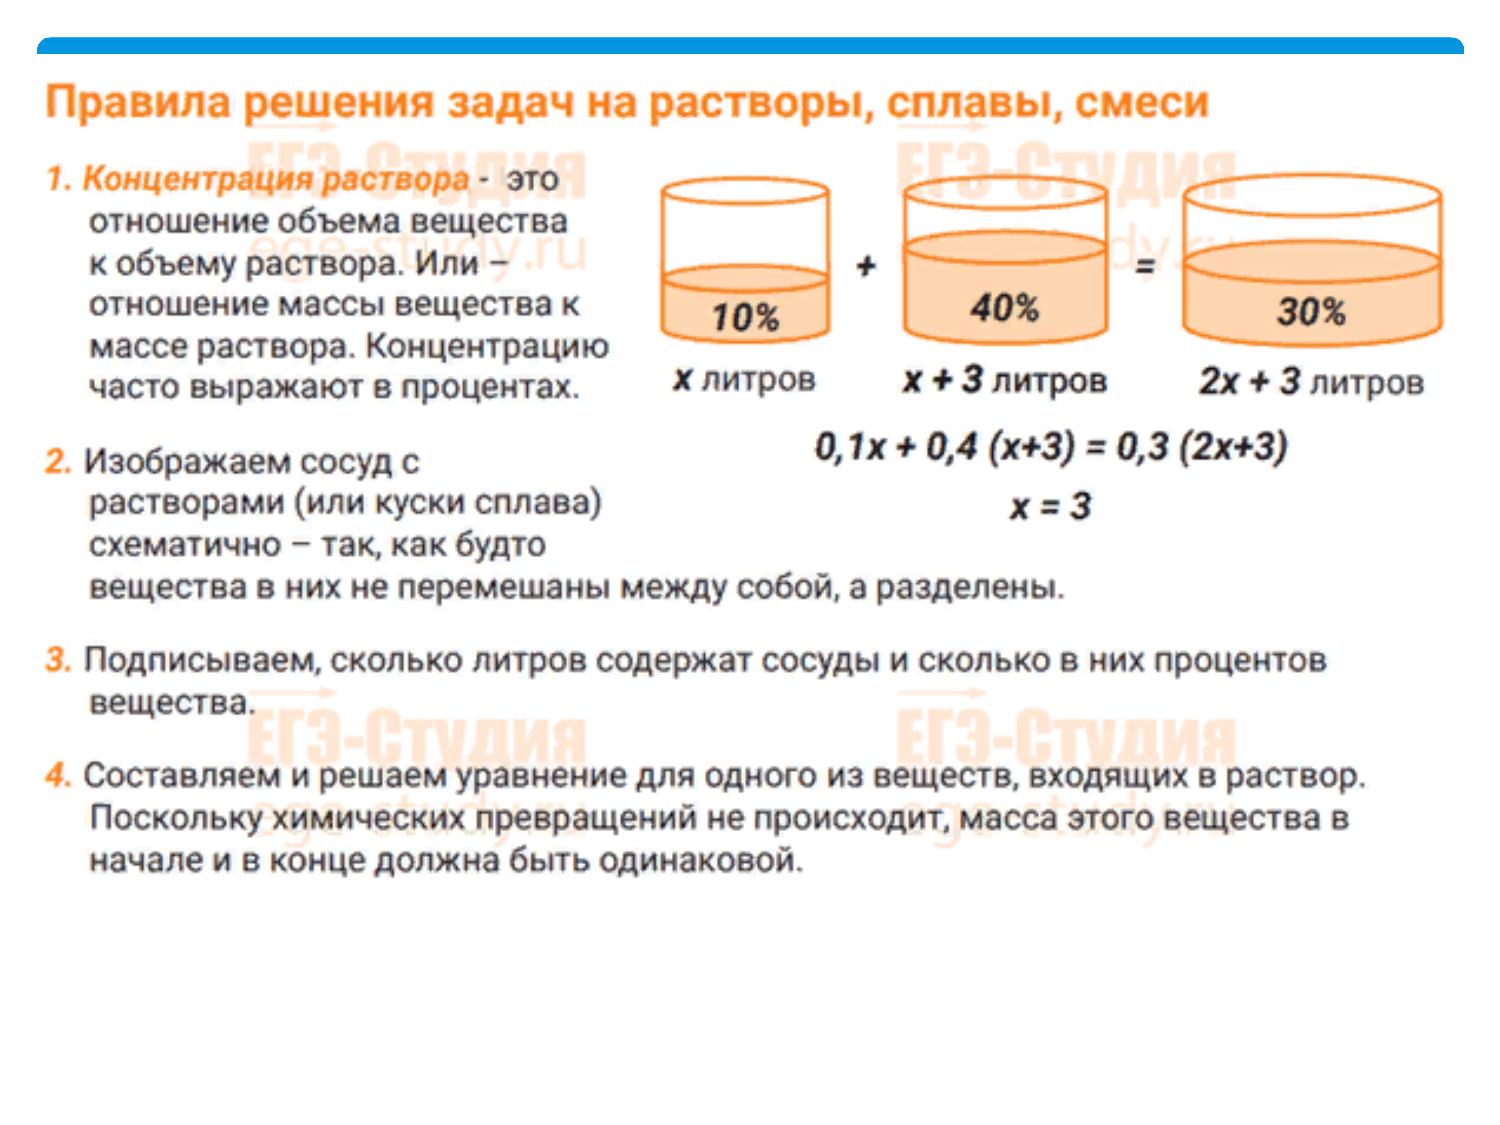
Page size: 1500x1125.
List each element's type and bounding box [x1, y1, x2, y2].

list [10, 54, 1483, 949]
